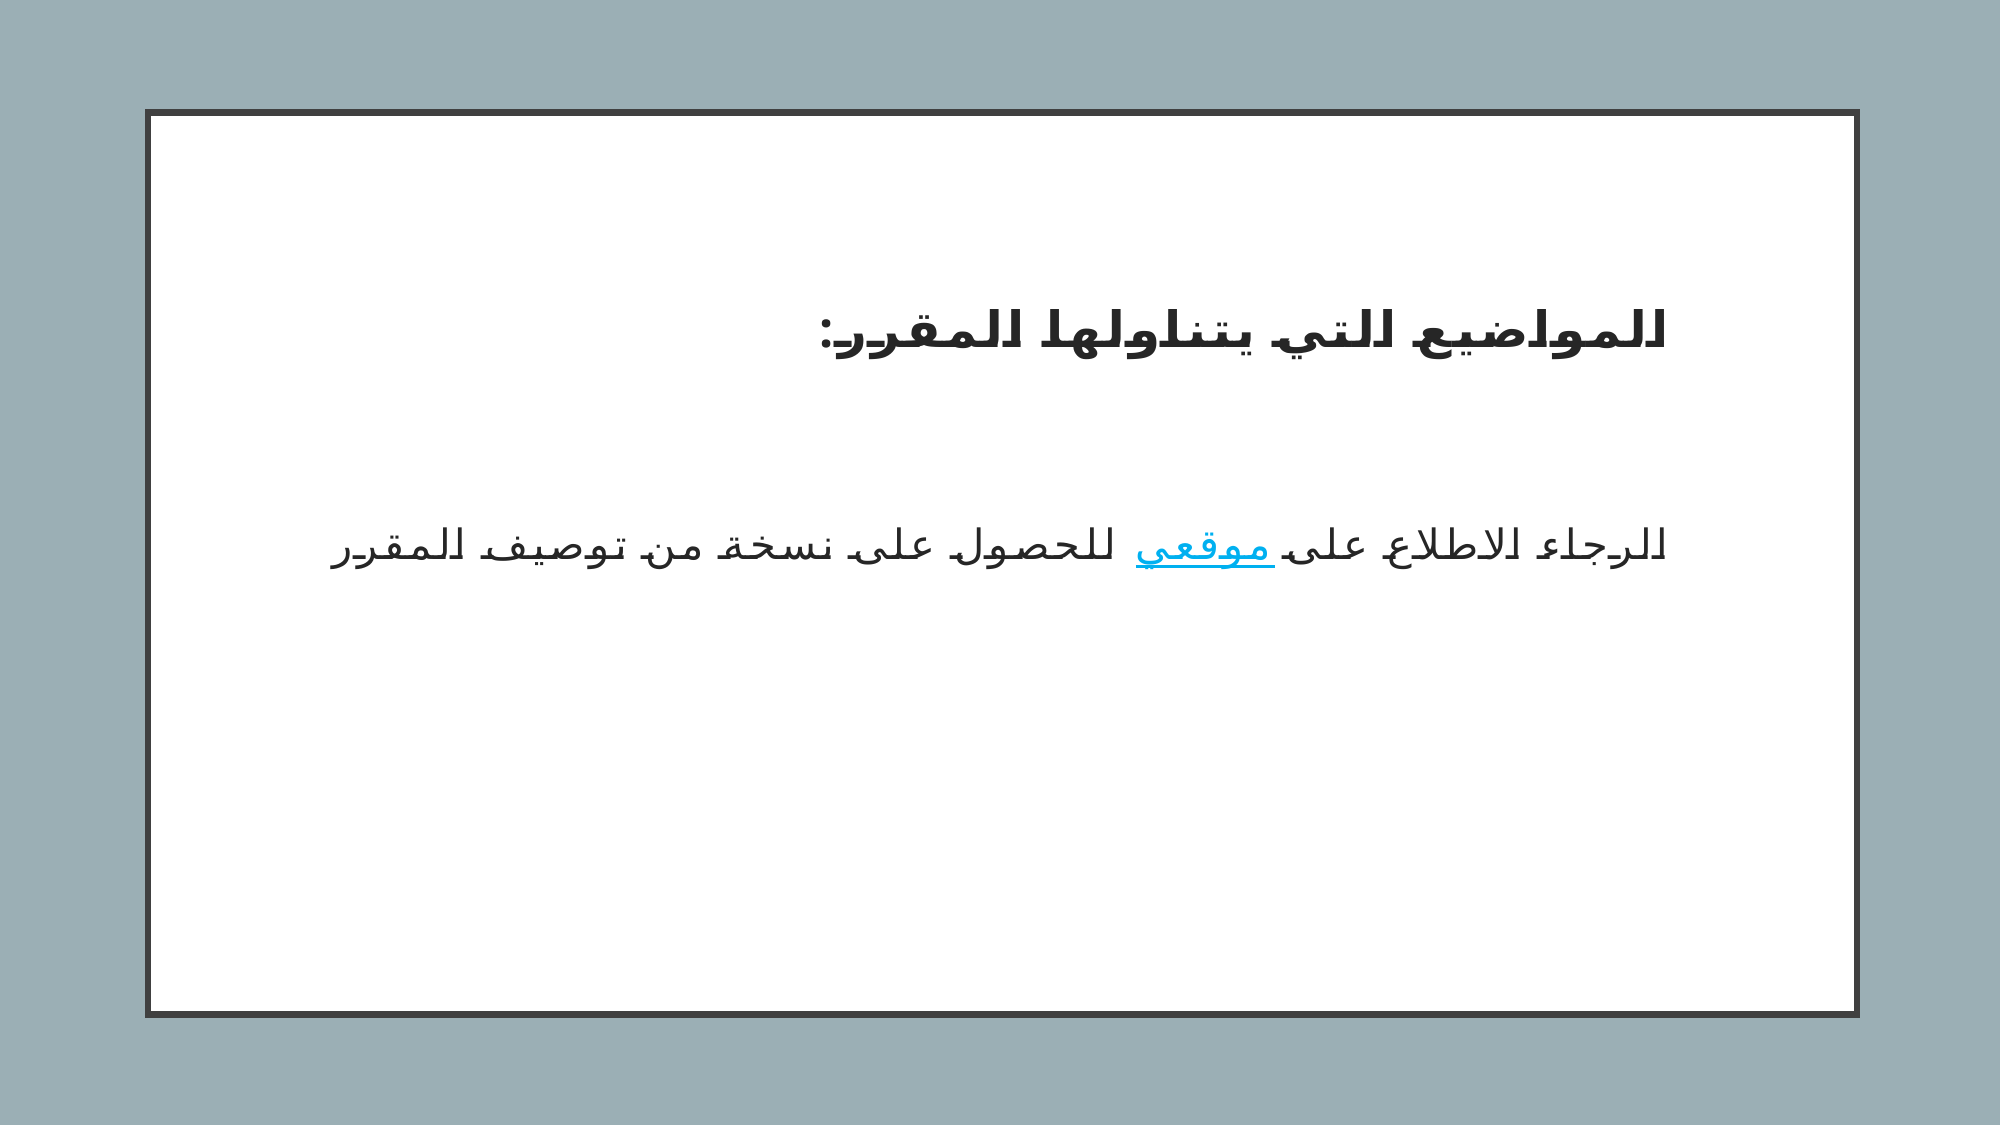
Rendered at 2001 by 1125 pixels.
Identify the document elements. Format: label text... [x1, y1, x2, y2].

title المواضيع التي يتناولها المقرر: الرجاء الاطلاع على موقعي للحصول على نسخة من توصيف المقرر [145, 109, 1860, 1018]
